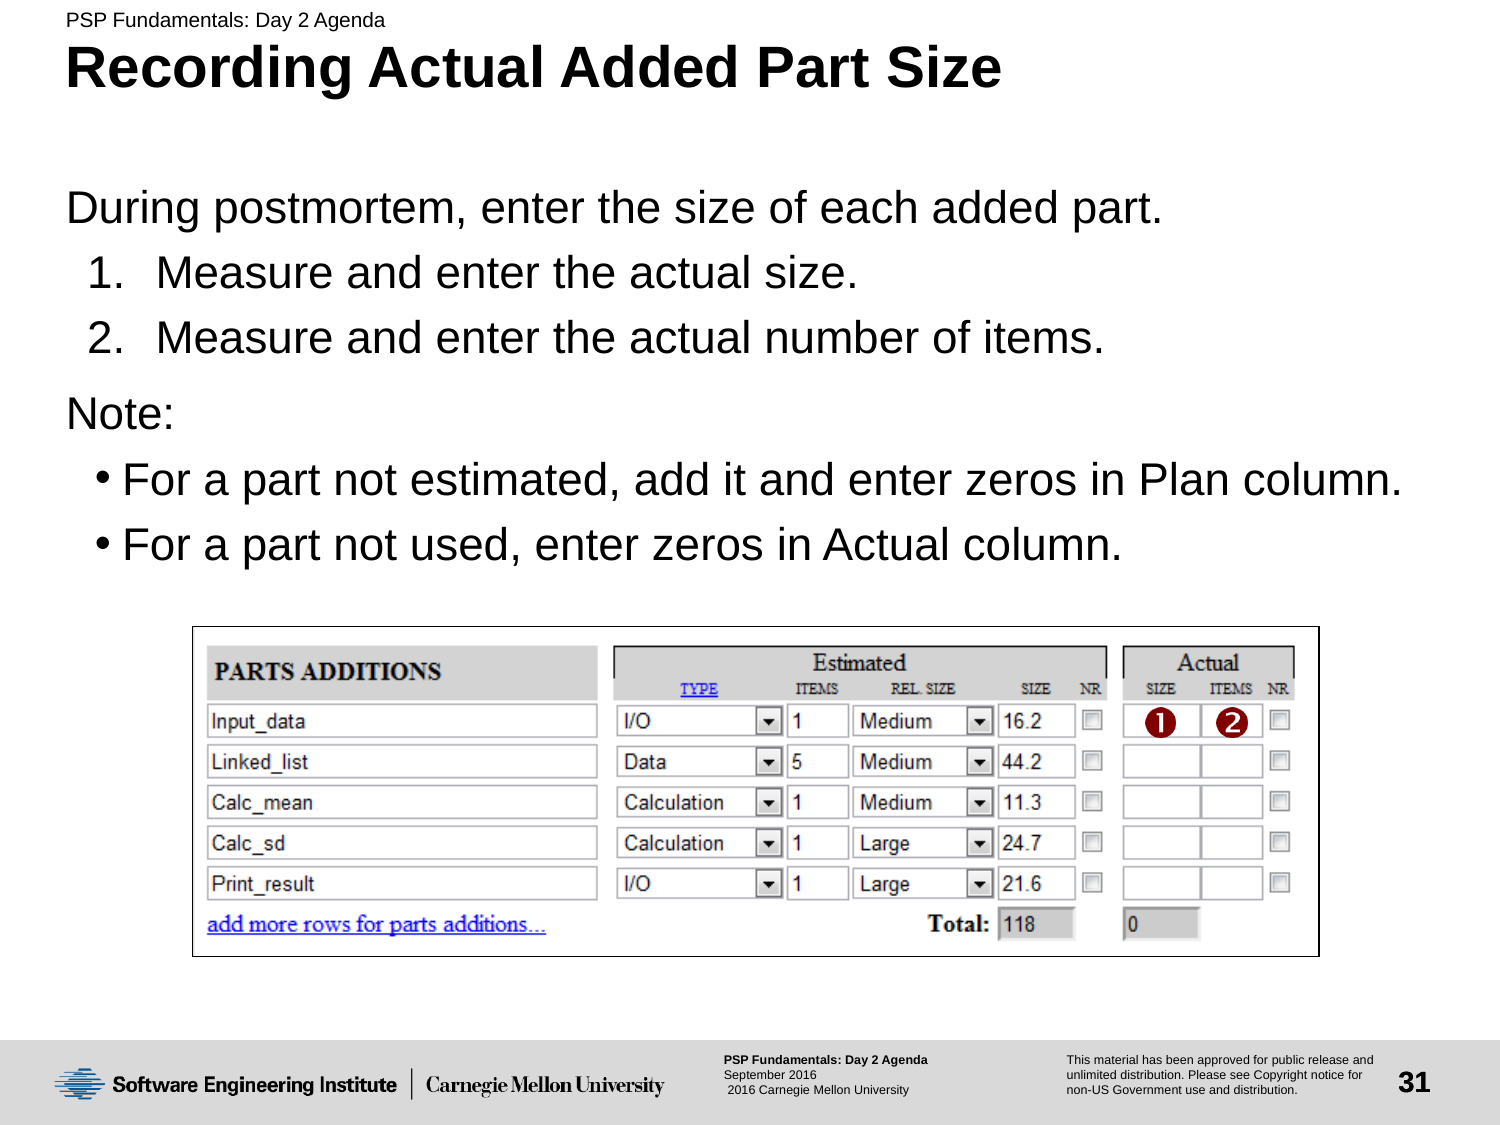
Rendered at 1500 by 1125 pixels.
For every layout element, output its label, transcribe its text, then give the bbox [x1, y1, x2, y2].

title Recording Actual Added Part Size [65, 37, 1430, 148]
picture [46, 1061, 673, 1104]
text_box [193, 627, 1319, 956]
list During postmortem, enter the size of each added part. Measure and enter the actual size. Measure and enter the actual number of items. Note: For a part not estimated, add it and enter zeros in Plan column. For a part not used, enter zeros in Actual column. [65, 177, 1431, 1000]
